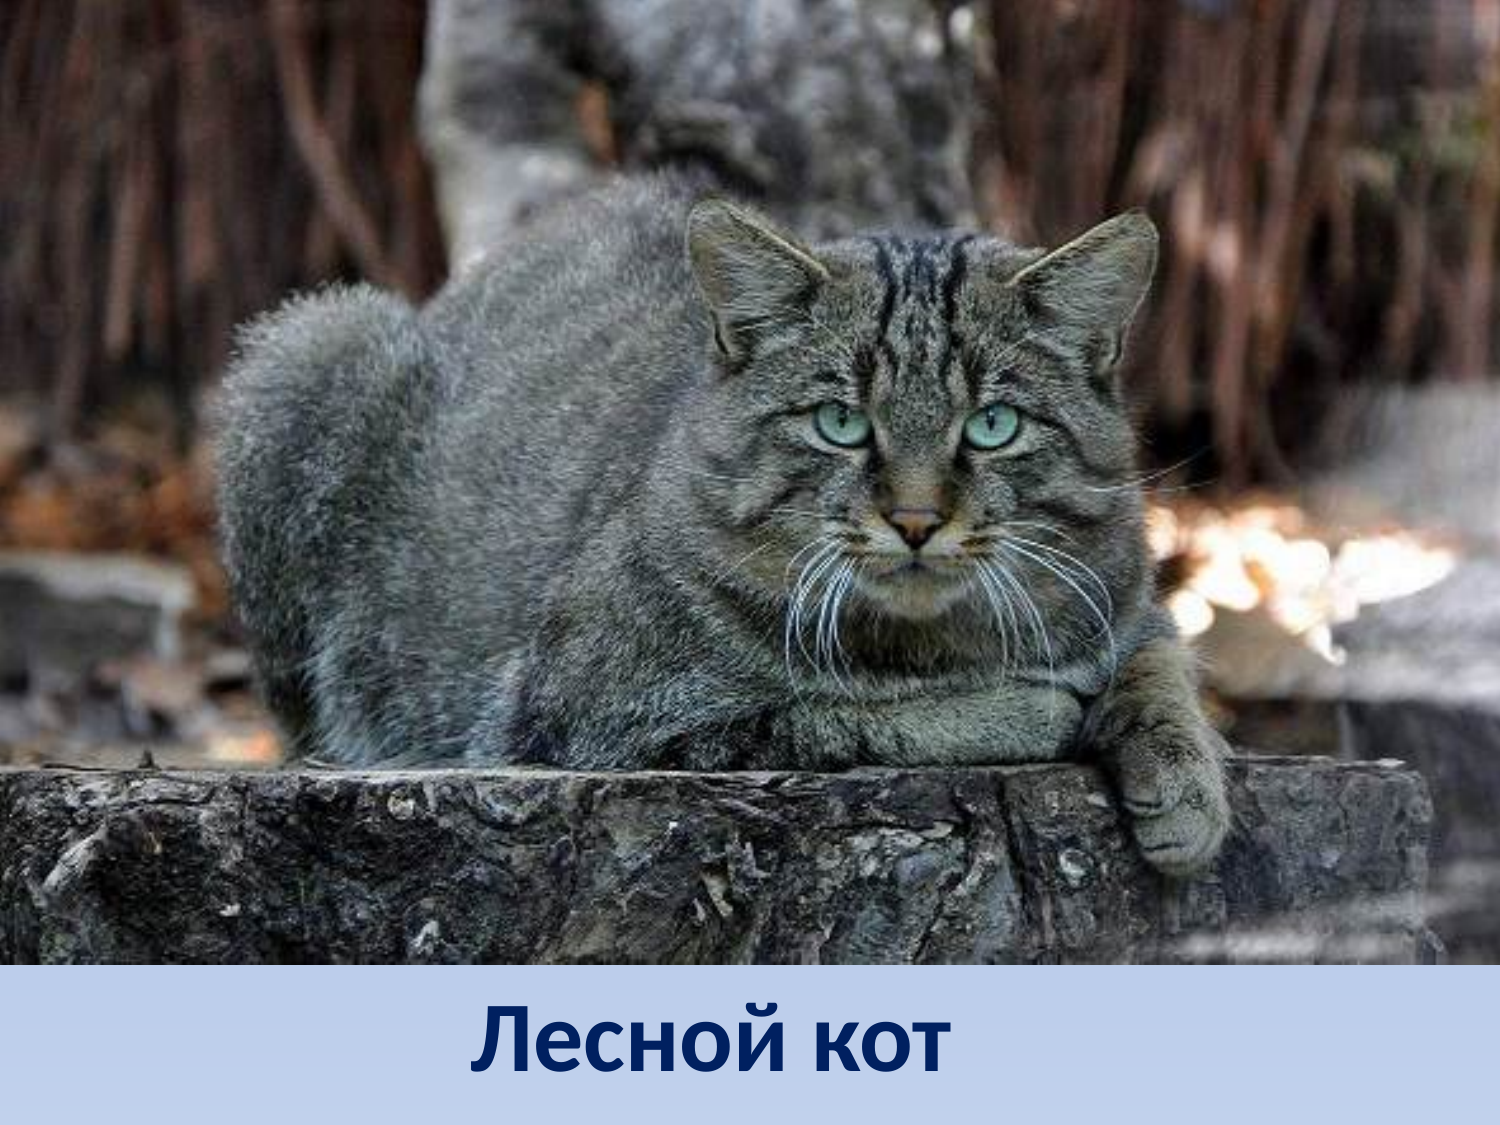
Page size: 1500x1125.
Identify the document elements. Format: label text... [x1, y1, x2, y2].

text_box Лесной кот [336, 973, 1087, 1099]
picture [0, 0, 1500, 965]
